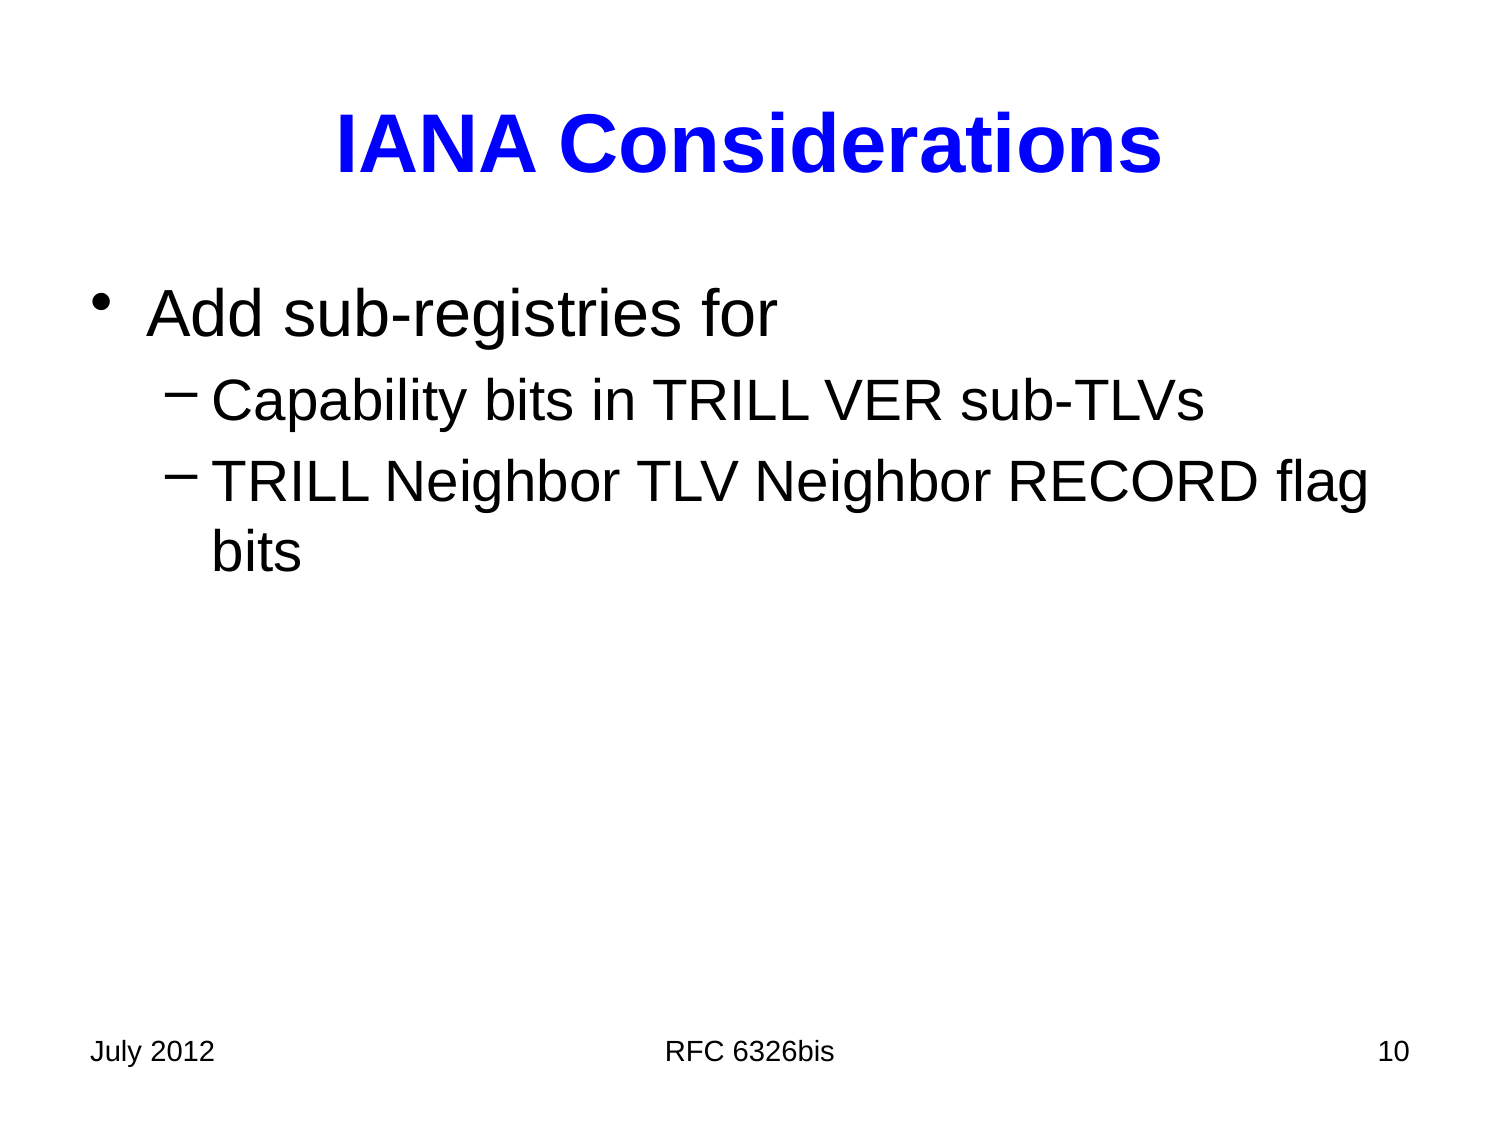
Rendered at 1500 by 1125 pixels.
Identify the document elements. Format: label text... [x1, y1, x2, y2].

footer RFC 6326bis [512, 1024, 988, 1103]
title IANA Considerations [75, 45, 1425, 233]
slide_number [74, 1024, 426, 1103]
list Add sub-registries for Capability bits in TRILL VER sub-TLVs TRILL Neighbor TLV Neighbor RECORD flag bits [75, 262, 1425, 1005]
slide_number 10 [1074, 1024, 1426, 1103]
